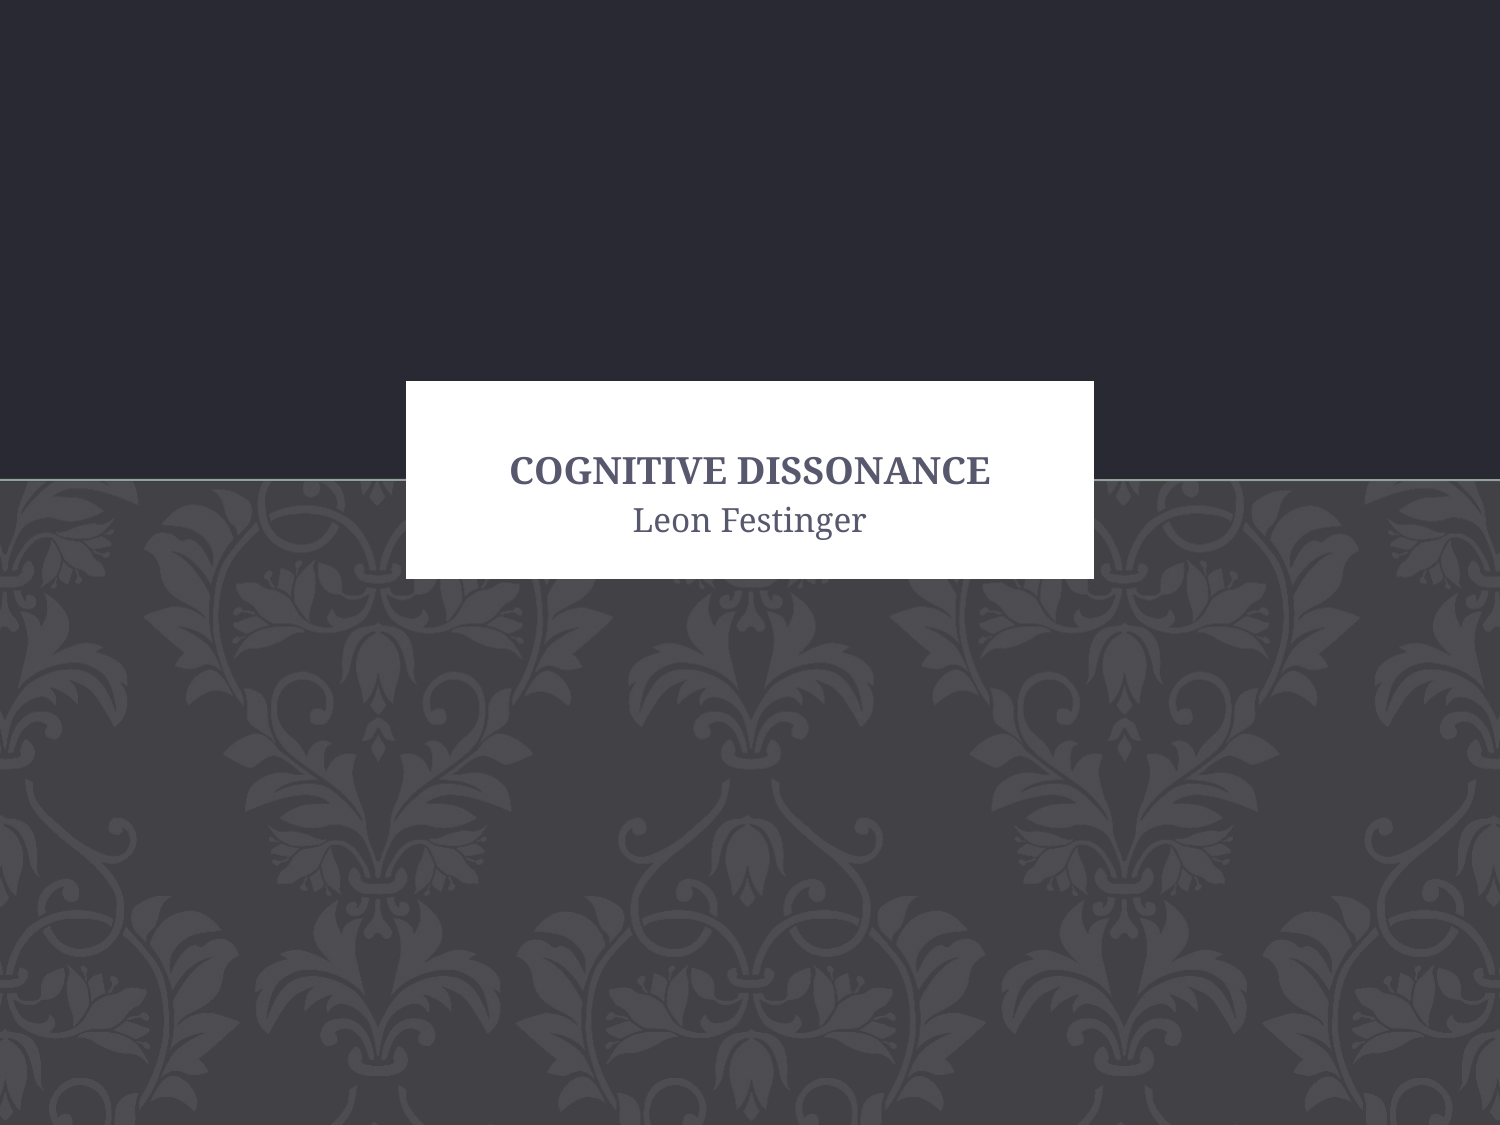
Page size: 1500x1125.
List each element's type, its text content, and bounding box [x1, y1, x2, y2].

subtitle Leon Festinger [420, 499, 1080, 570]
title Cognitive dissonance [415, 387, 1085, 498]
